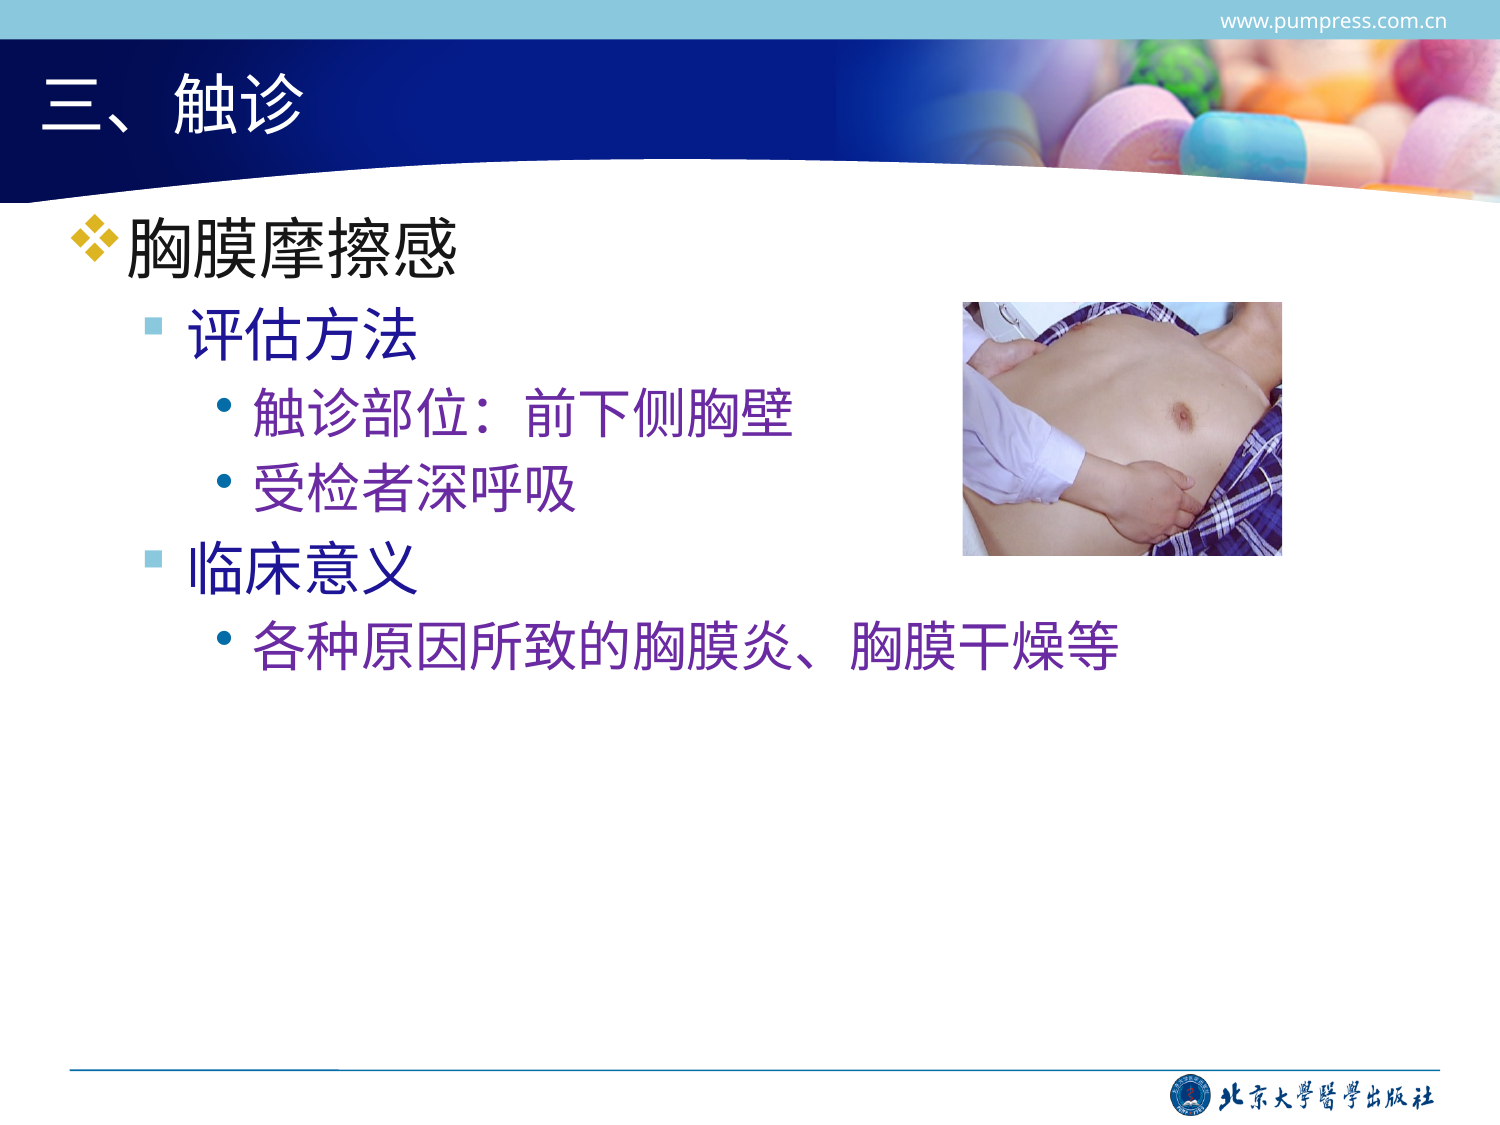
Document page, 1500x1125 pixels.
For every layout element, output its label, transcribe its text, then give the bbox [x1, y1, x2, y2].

picture [962, 302, 1283, 557]
slide_number www.pumpress.com.cn [1024, 0, 1463, 38]
picture [0, 40, 1500, 203]
title 三、触诊 [23, 56, 1349, 149]
picture [1170, 1074, 1436, 1118]
list 胸膜摩擦感 评估方法 触诊部位：前下侧胸壁 受检者深呼吸 临床意义 各种原因所致的胸膜炎、胸膜干燥等 [50, 199, 1463, 1025]
